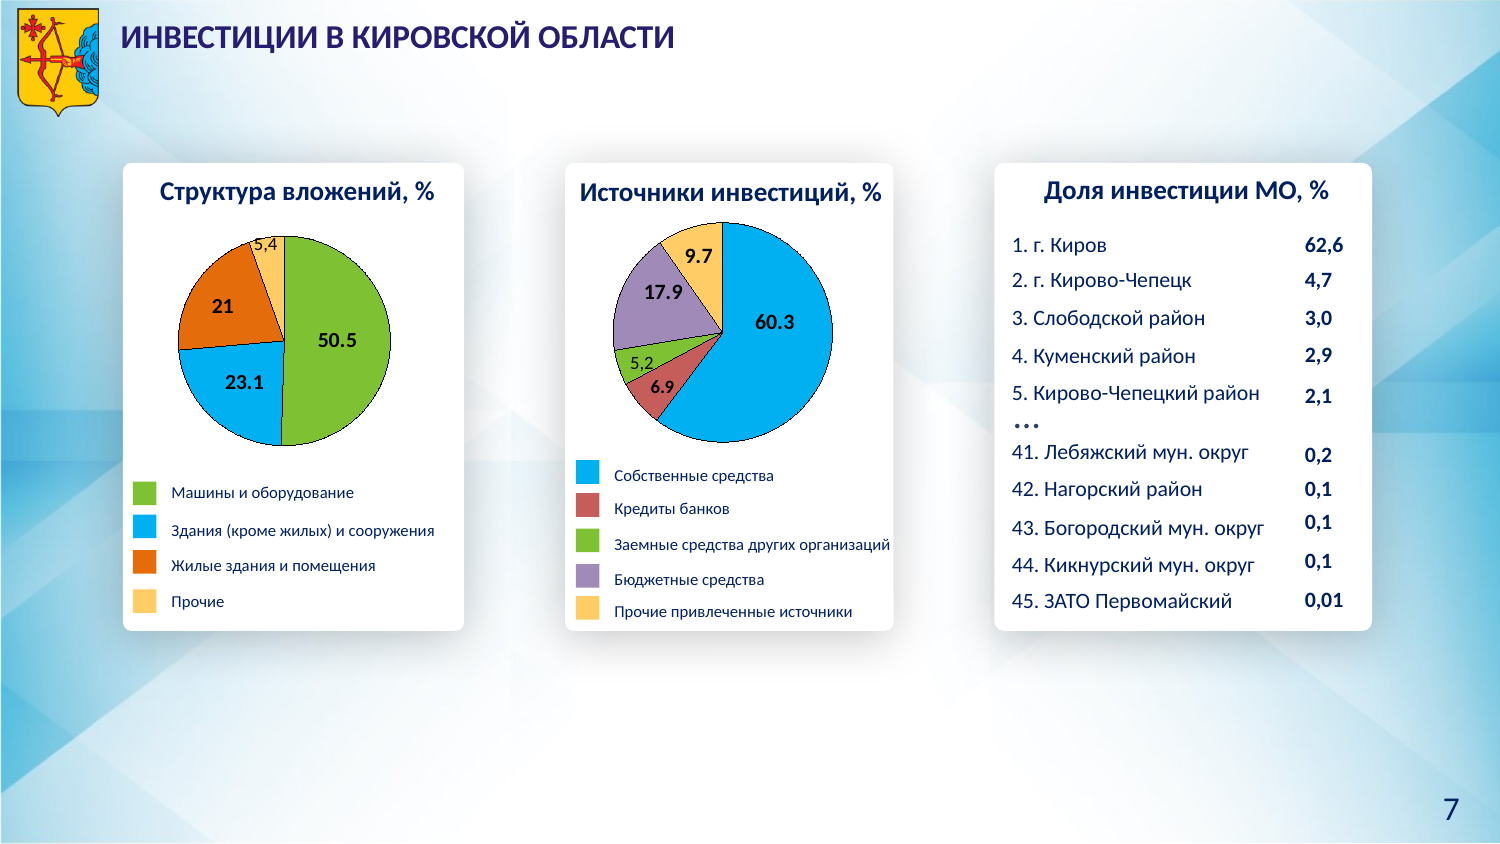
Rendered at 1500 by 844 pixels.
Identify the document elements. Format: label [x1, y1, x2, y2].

picture [0, 0, 1500, 844]
text_box [132, 474, 535, 619]
text_box [575, 457, 978, 630]
chart [541, 199, 884, 445]
chart [122, 210, 445, 467]
